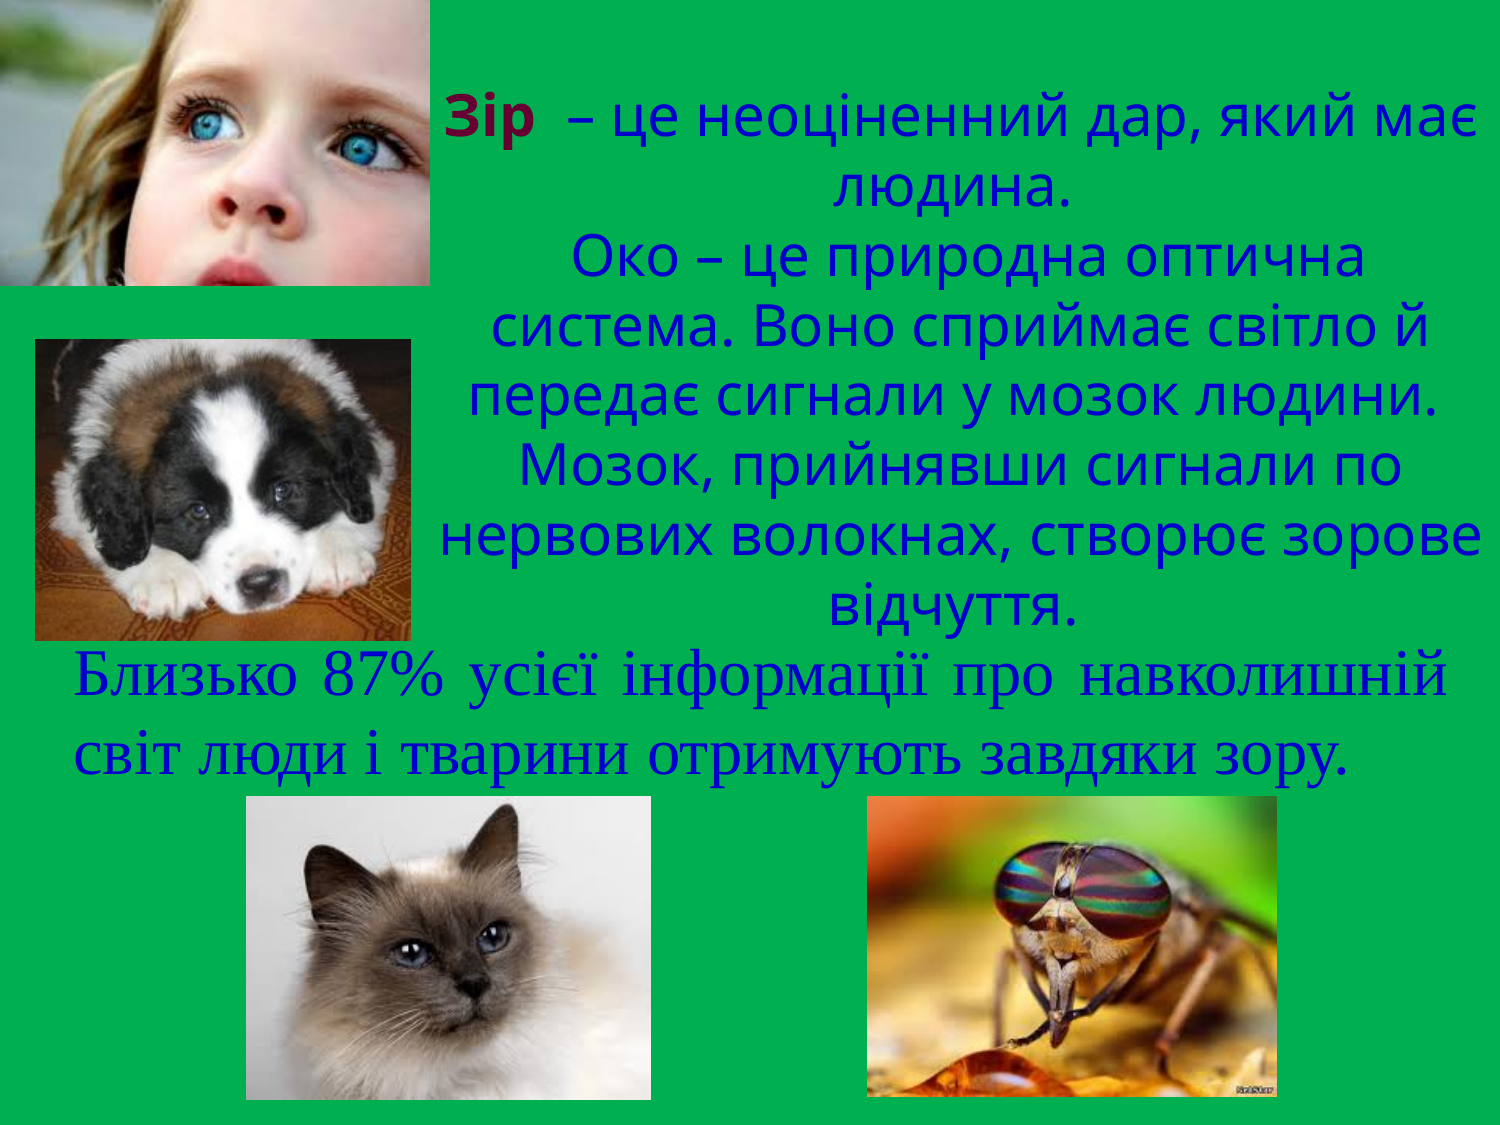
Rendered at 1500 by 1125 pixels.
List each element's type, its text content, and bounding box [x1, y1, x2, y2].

picture [866, 796, 1277, 1098]
text_box Близько 87% усієї інформації про навколишній світ люди і тварини отримують завдяки зору. [58, 621, 1465, 796]
picture [34, 339, 411, 641]
text_box Зір – це неоціненний дар, який має людина. Око – це природна оптична система. Воно сприймає світло й передає сигнали у мозок людини. Мозок, прийнявши сигнали по нервових волокнах, створює зорове відчуття. [421, 70, 1500, 645]
text_box [473, 97, 1341, 173]
picture [0, 0, 430, 287]
picture [245, 796, 651, 1101]
